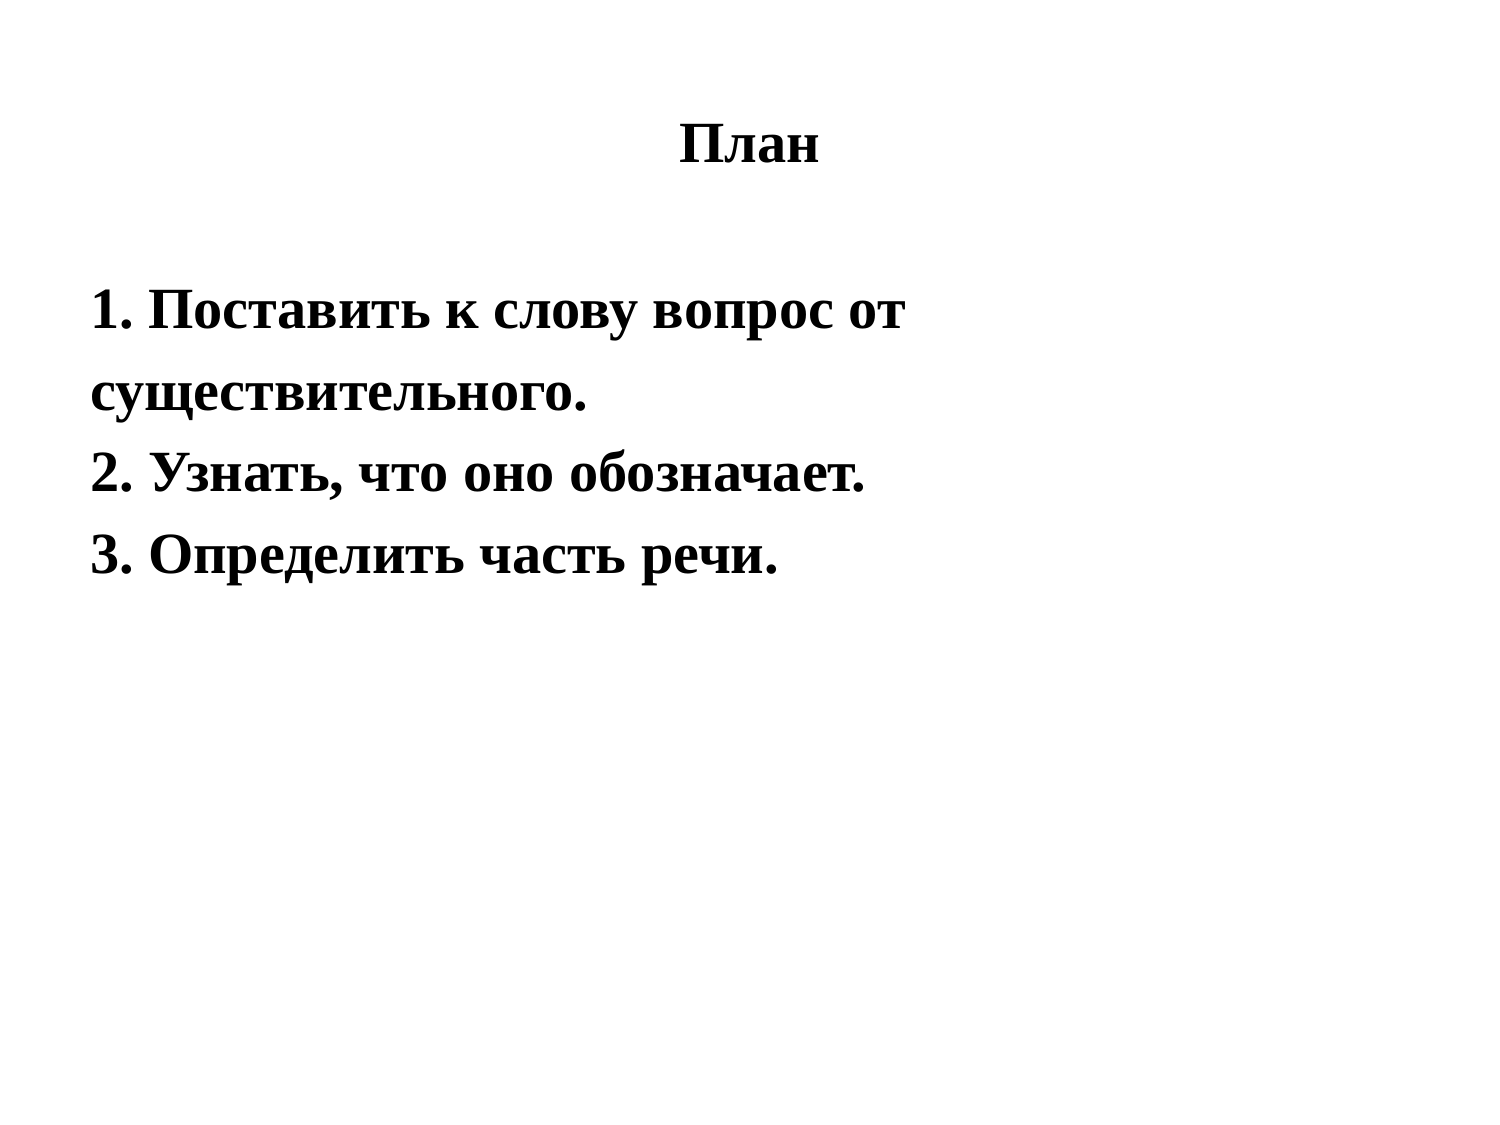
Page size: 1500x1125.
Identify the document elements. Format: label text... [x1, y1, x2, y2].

title План [75, 45, 1425, 233]
list 1. Поставить к слову вопрос от существительного. 2. Узнать, что оно обозначает. 3. Определить часть речи. [75, 262, 1425, 1005]
